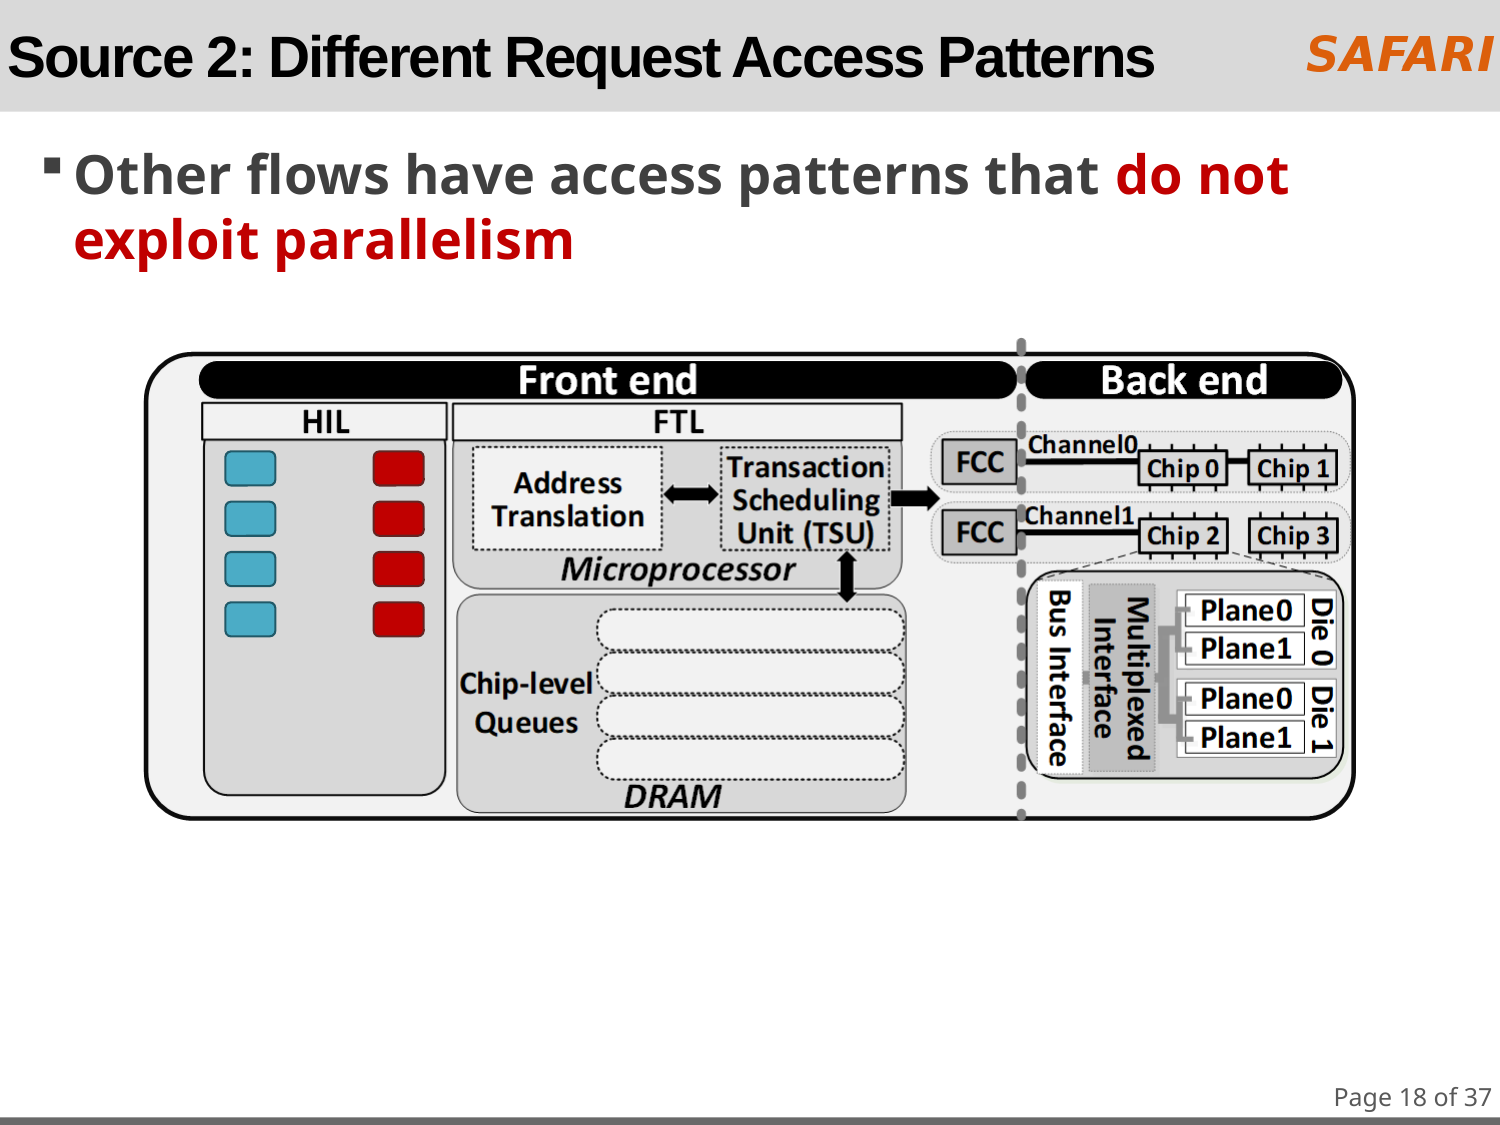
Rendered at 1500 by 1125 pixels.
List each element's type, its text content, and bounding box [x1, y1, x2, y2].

slide_number Page 18 of 37 [1275, 1079, 1500, 1118]
list Other flows have access patterns that do not exploit parallelism [24, 132, 1500, 1073]
picture [1305, 26, 1500, 83]
title Source 2: Different Request Access Patterns [0, 22, 1300, 94]
picture [142, 336, 1358, 838]
